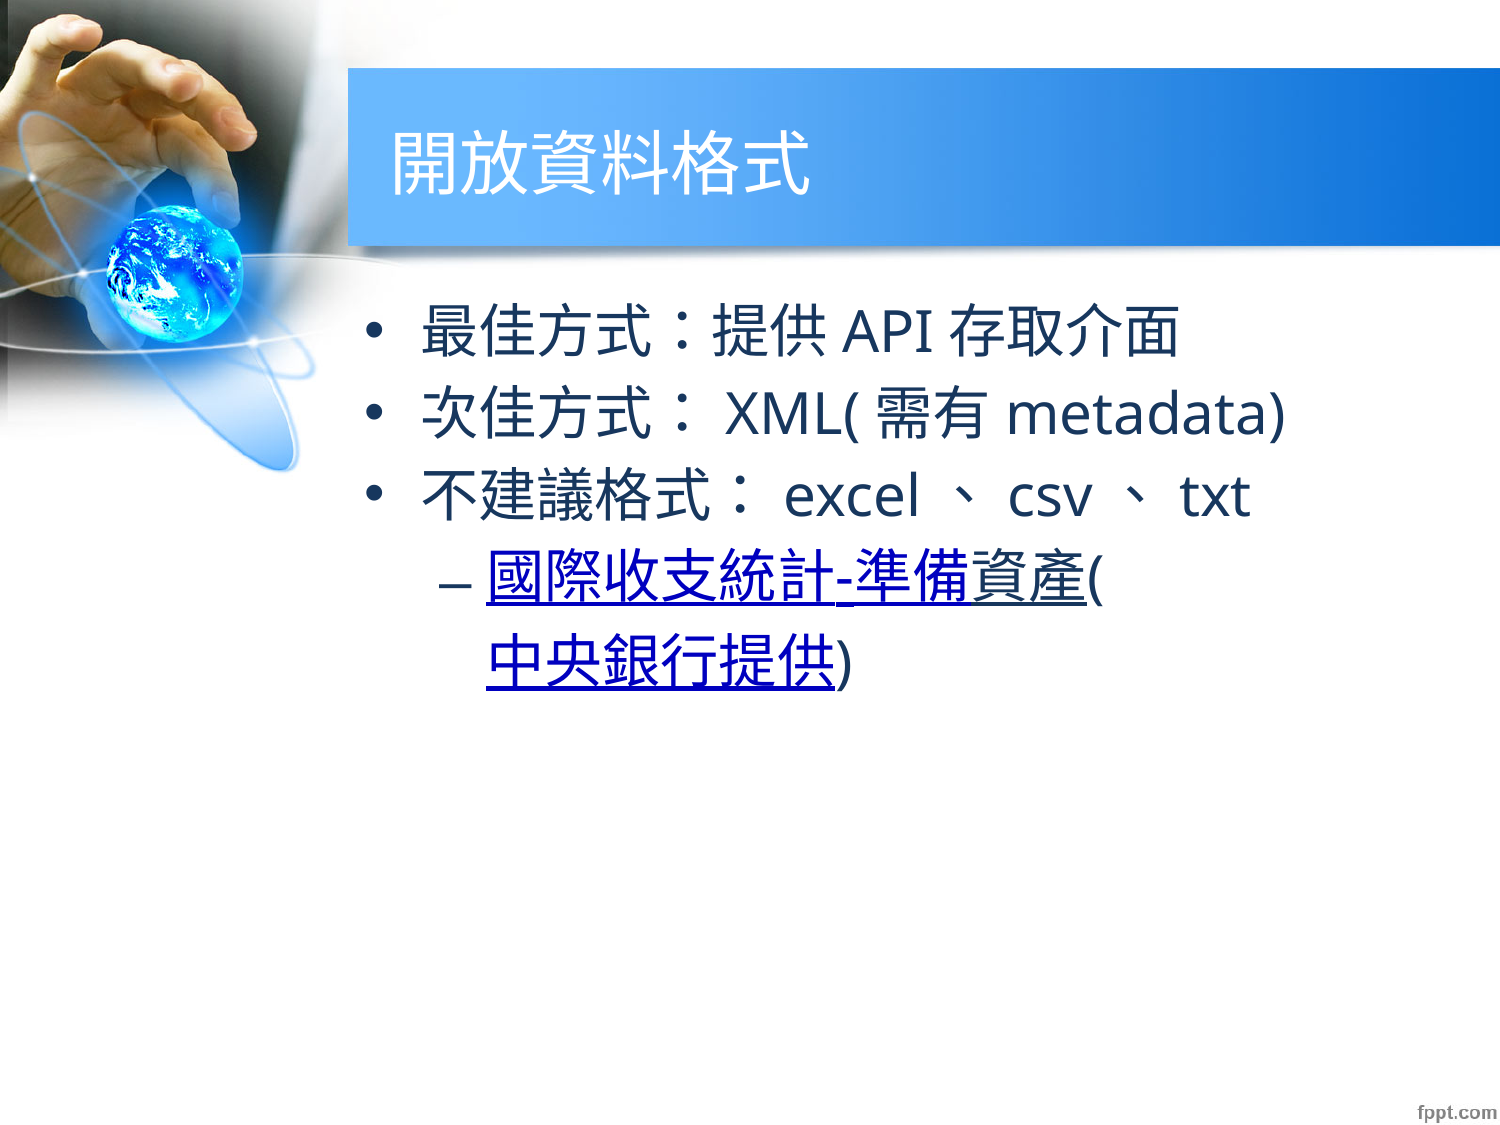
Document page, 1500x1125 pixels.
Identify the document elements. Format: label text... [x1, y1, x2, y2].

list 最佳方式：提供API存取介面 次佳方式：XML(需有metadata) 不建議格式：excel、csv、txt 國際收支統計-準備資產(中央銀行提供) [349, 286, 1402, 1039]
picture [0, 0, 1500, 1125]
title 開放資料格式 [374, 111, 1452, 212]
